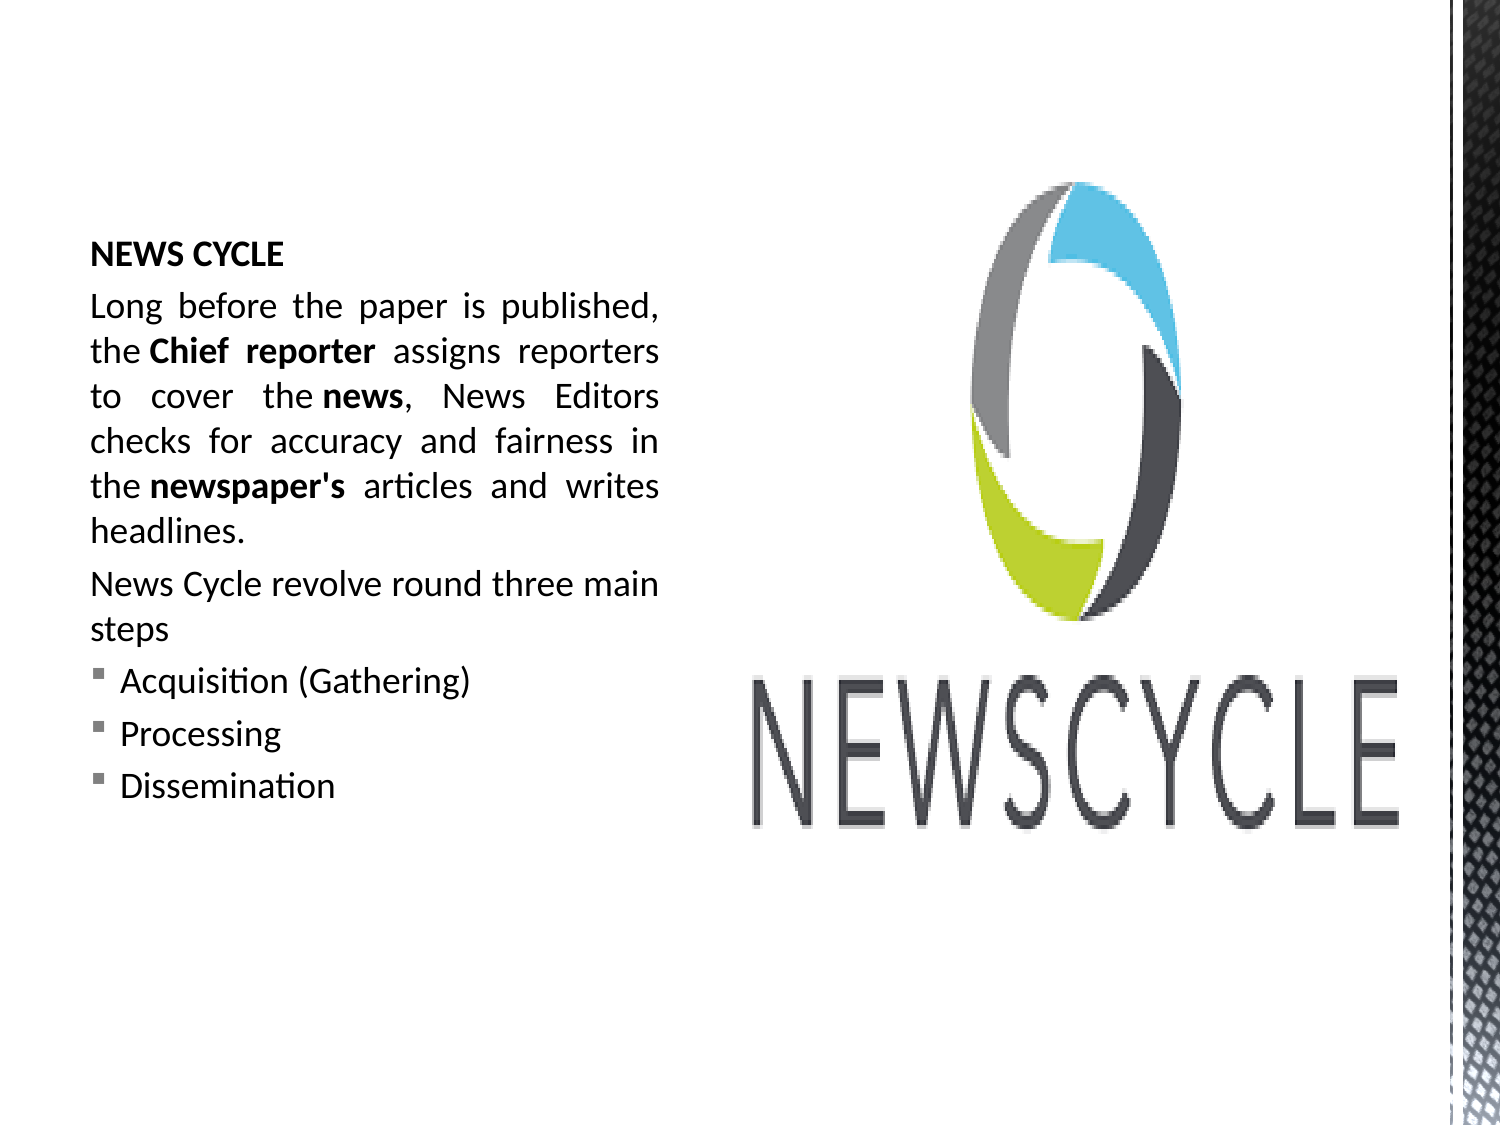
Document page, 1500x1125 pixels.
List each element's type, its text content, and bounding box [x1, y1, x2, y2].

list NEWS CYCLE Long before the paper is published, the Chief reporter assigns reporters to cover the news, News Editors checks for accuracy and fairness in the newspaper's articles and writes headlines. News Cycle revolve round three main steps Acquisition (Gathering) Processing Dissemination [75, 75, 675, 1013]
picture [737, 137, 1413, 876]
picture [1447, 0, 1500, 1125]
